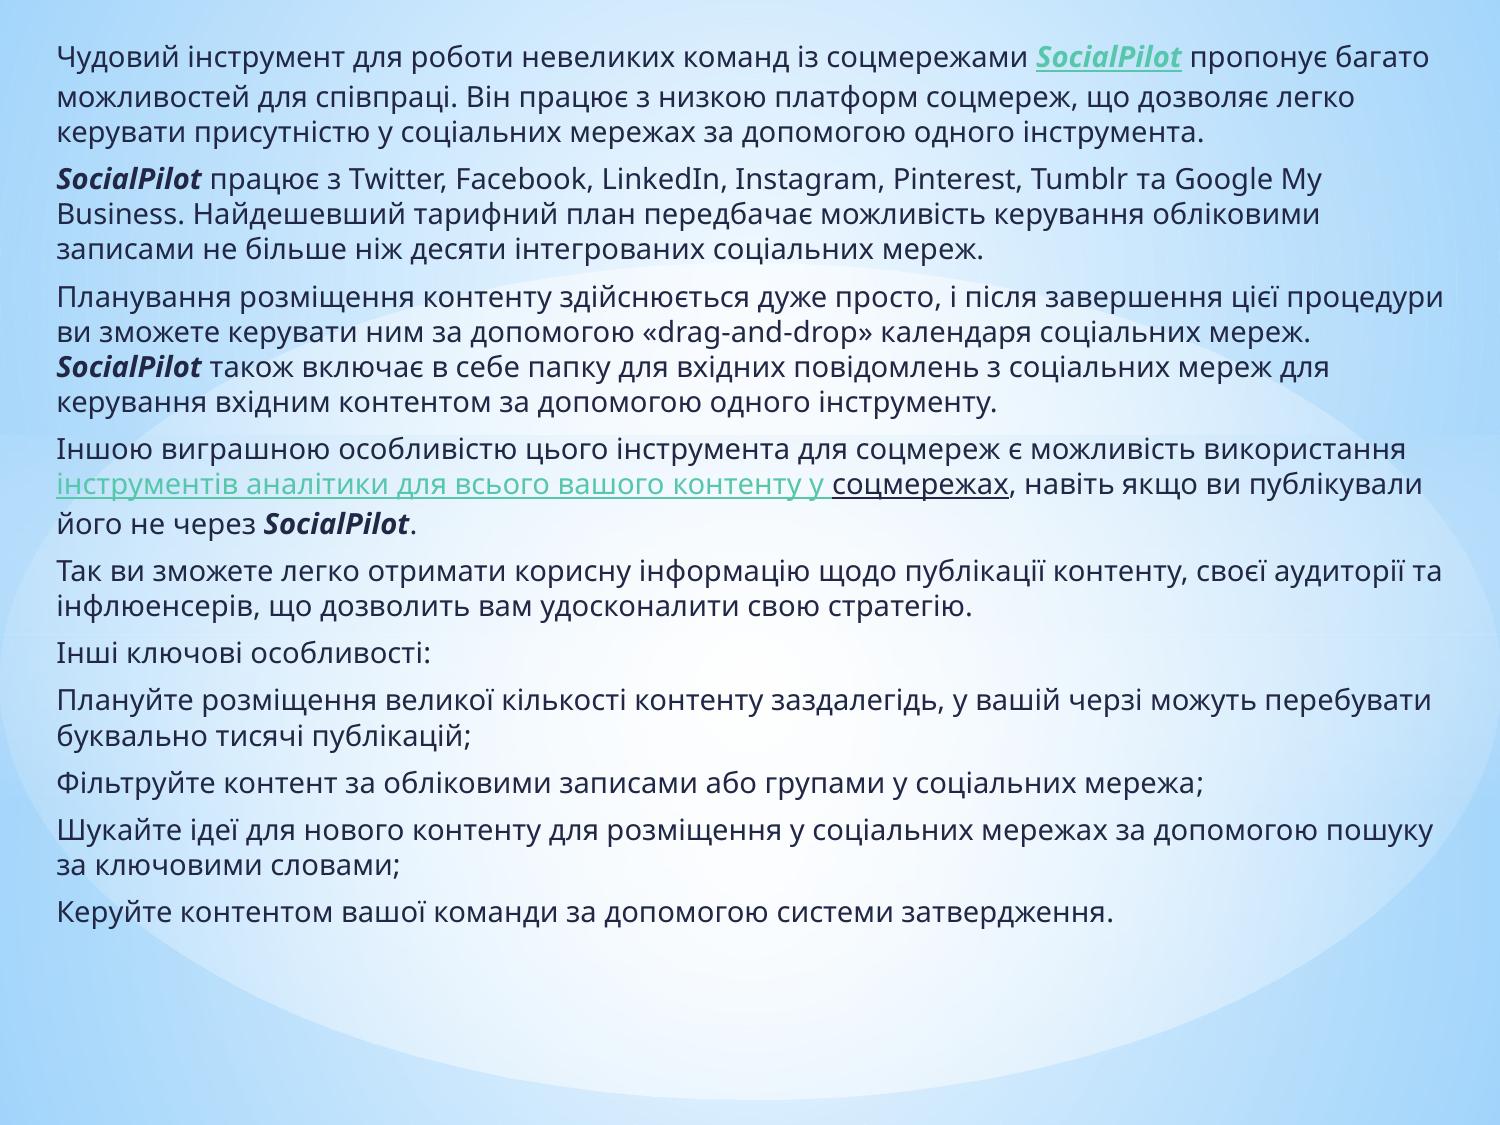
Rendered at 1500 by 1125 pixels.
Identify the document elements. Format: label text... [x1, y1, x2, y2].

subtitle Чудовий інструмент для роботи невеликих команд із соцмережами SocialPilot пропонує багато можливостей для співпраці. Він працює з низкою платформ соцмереж, що дозволяє легко керувати присутністю у соціальних мережах за допомогою одного інструмента. SocialPilot працює з Twitter, Facebook, LinkedIn, Instagram, Pinterest, Tumblr та Google My Business. Найдешевший тарифний план передбачає можливість керування обліковими записами не більше ніж десяти інтегрованих соціальних мереж. Планування розміщення контенту здійснюється дуже просто, і після завершення цієї процедури ви зможете керувати ним за допомогою «drag-and-drop» календаря соціальних мереж. SocialPilot також включає в себе папку для вхідних повідомлень з соціальних мереж для керування вхідним контентом за допомогою одного інструменту. Іншою виграшною особливістю цього інструмента для соцмереж є можливість використання інструментів аналітики для всього вашого контенту у соцмережах, навіть якщо ви публікували його не через SocialPilot. Так ви зможете легко отримати корисну інформацію щодо публікації контенту, своєї аудиторії та інфлюенсерів, що дозволить вам удосконалити свою стратегію. Інші ключові особливості: Плануйте розміщення великої кількості контенту заздалегідь, у вашій черзі можуть перебувати буквально тисячі публікацій; Фільтруйте контент за обліковими записами або групами у соціальних мережа; Шукайте ідеї для нового контенту для розміщення у соціальних мережах за допомогою пошуку за ключовими словами; Керуйте контентом вашої команди за допомогою системи затвердження. [41, 30, 1471, 1094]
